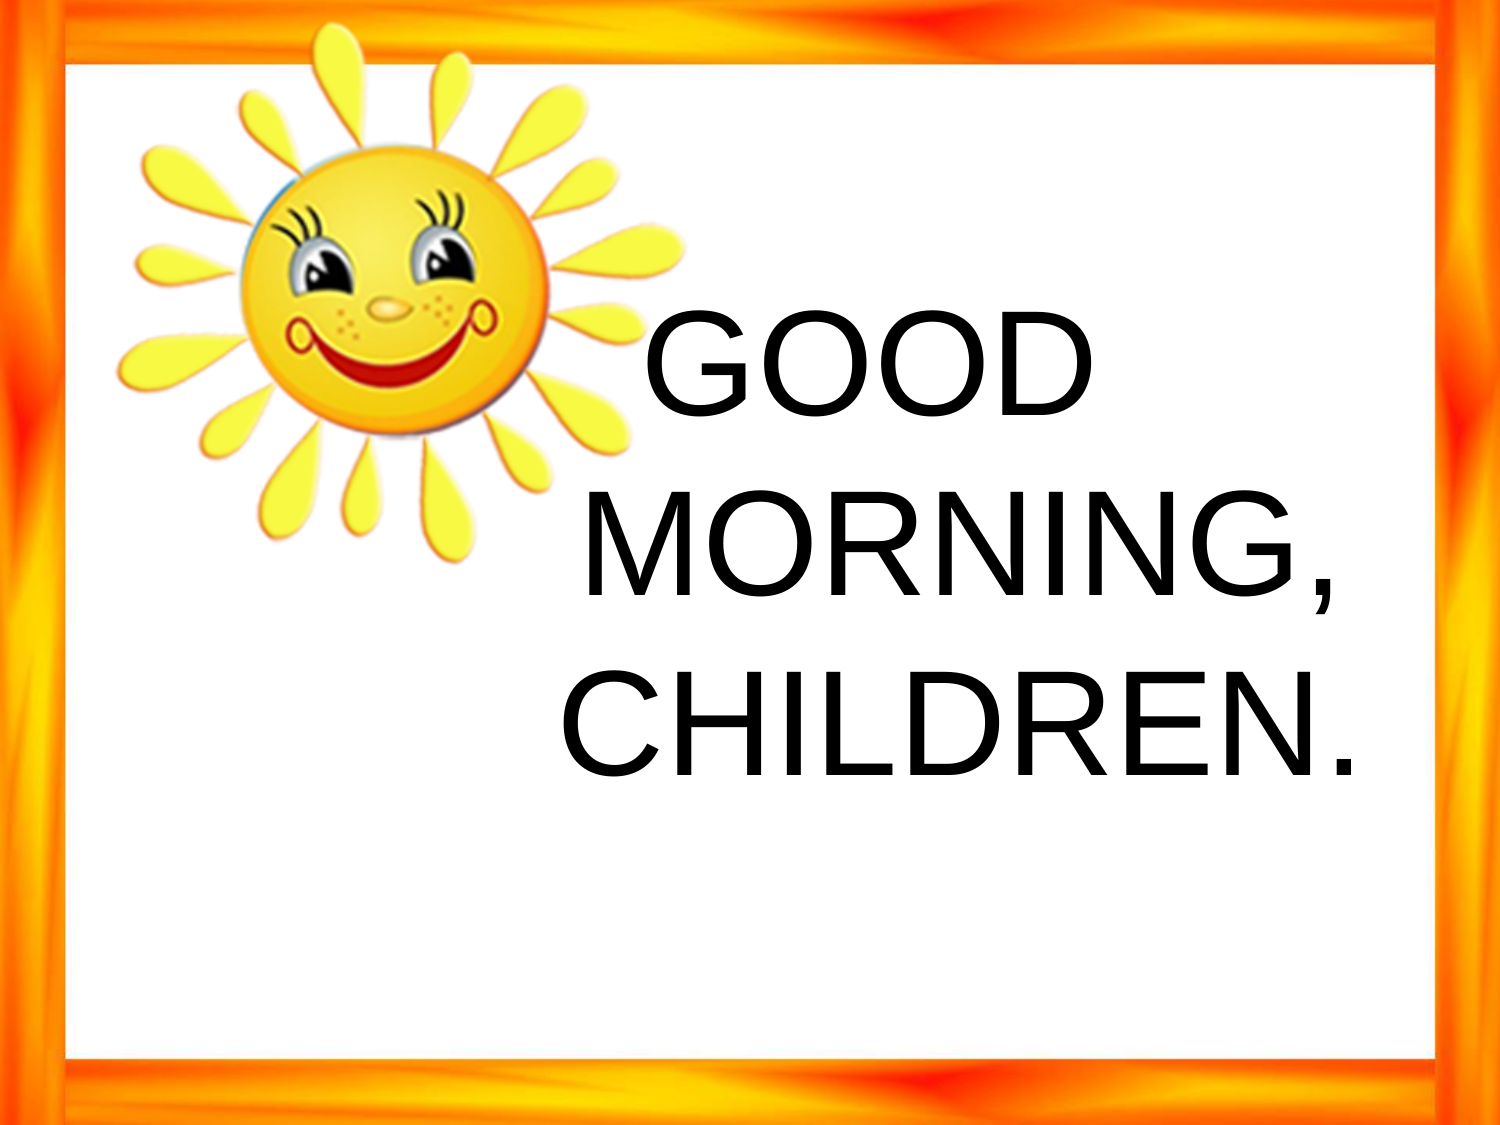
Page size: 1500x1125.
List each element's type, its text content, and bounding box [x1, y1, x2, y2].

picture [0, 0, 1500, 1125]
list GOOD MORNING, CHILDREN. [257, 257, 1500, 1001]
